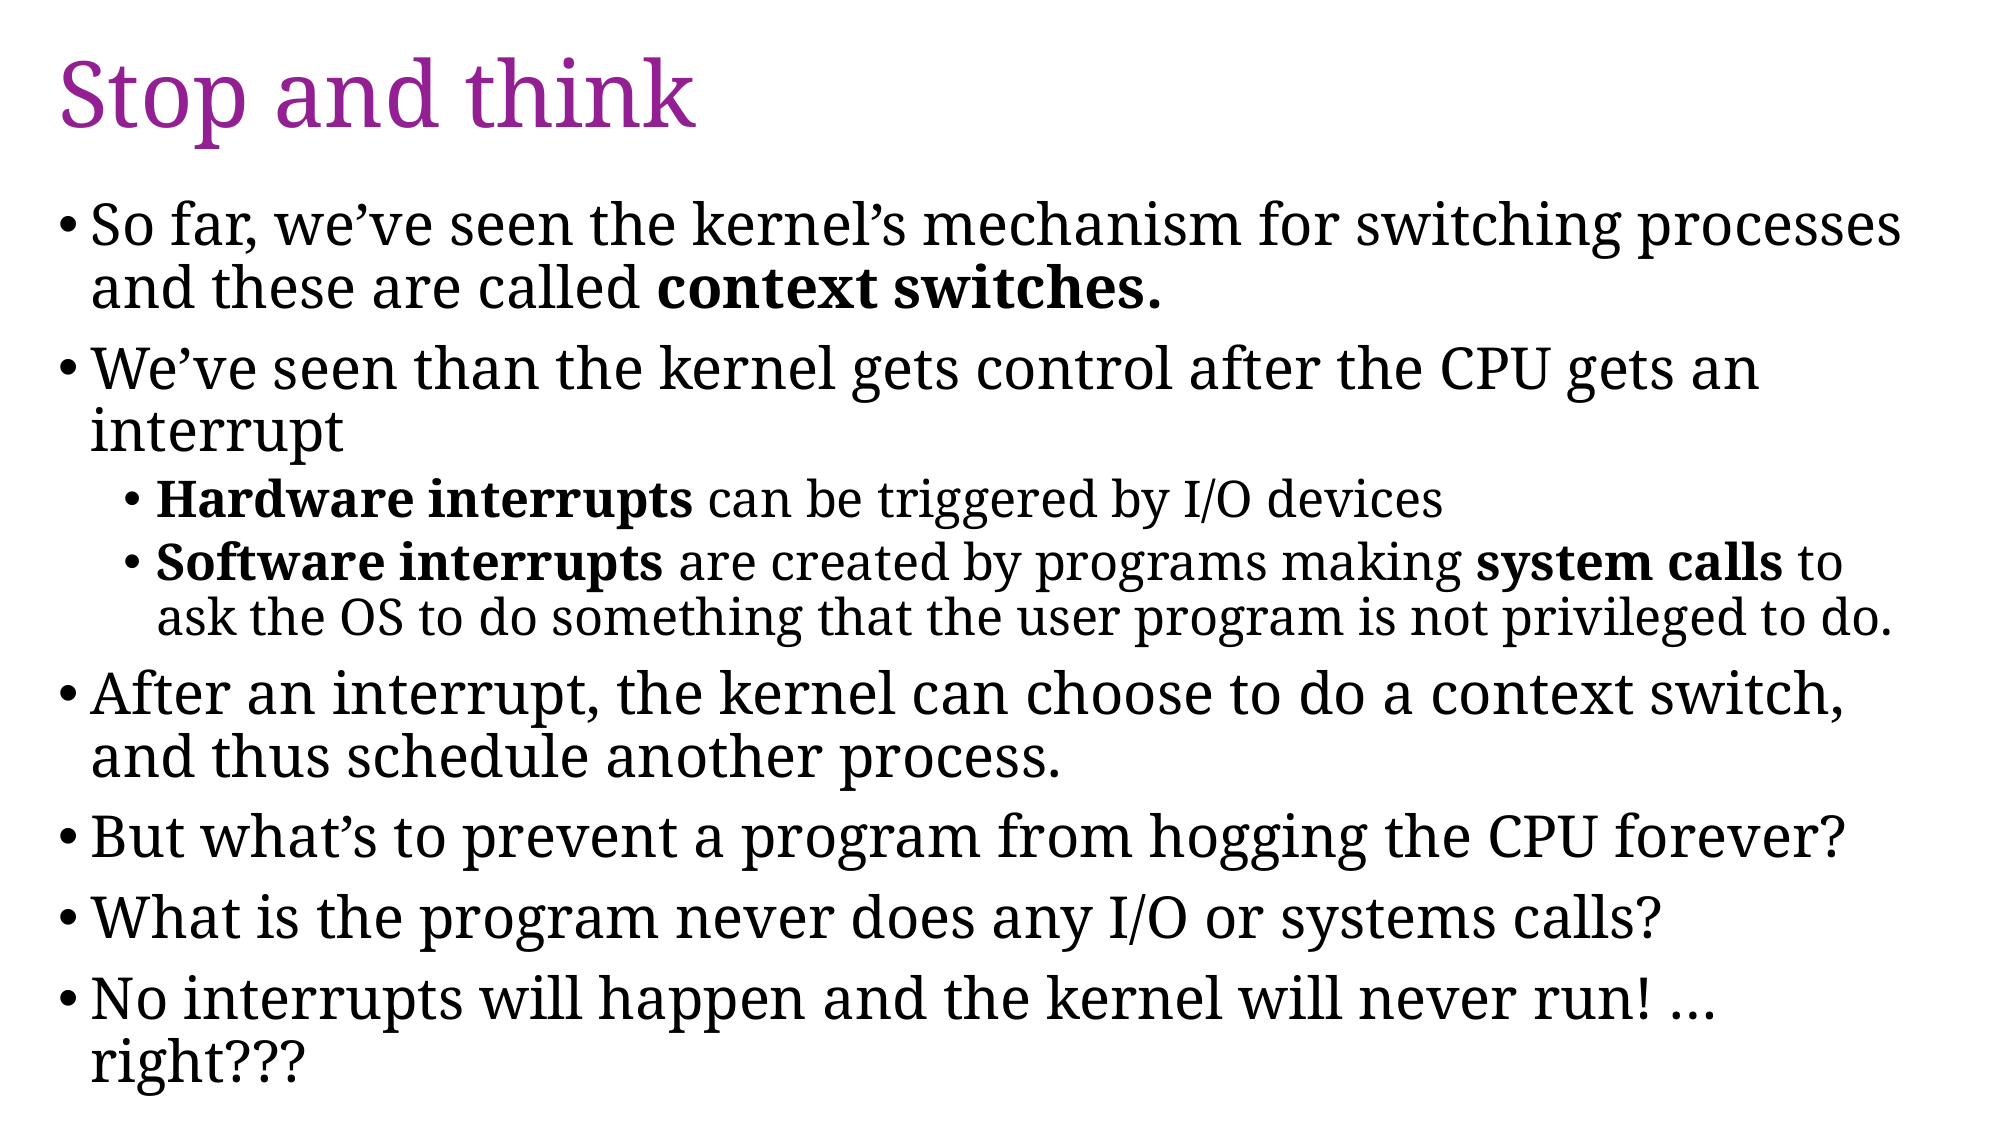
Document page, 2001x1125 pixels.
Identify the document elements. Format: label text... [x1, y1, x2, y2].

list So far, we’ve seen the kernel’s mechanism for switching processes and these are called context switches. We’ve seen than the kernel gets control after the CPU gets an interrupt Hardware interrupts can be triggered by I/O devices Software interrupts are created by programs making system calls to ask the OS to do something that the user program is not privileged to do. After an interrupt, the kernel can choose to do a context switch, and thus schedule another process. But what’s to prevent a program from hogging the CPU forever? What is the program never does any I/O or systems calls? No interrupts will happen and the kernel will never run! … right??? [43, 188, 1953, 1106]
title Stop and think [43, 25, 1953, 171]
